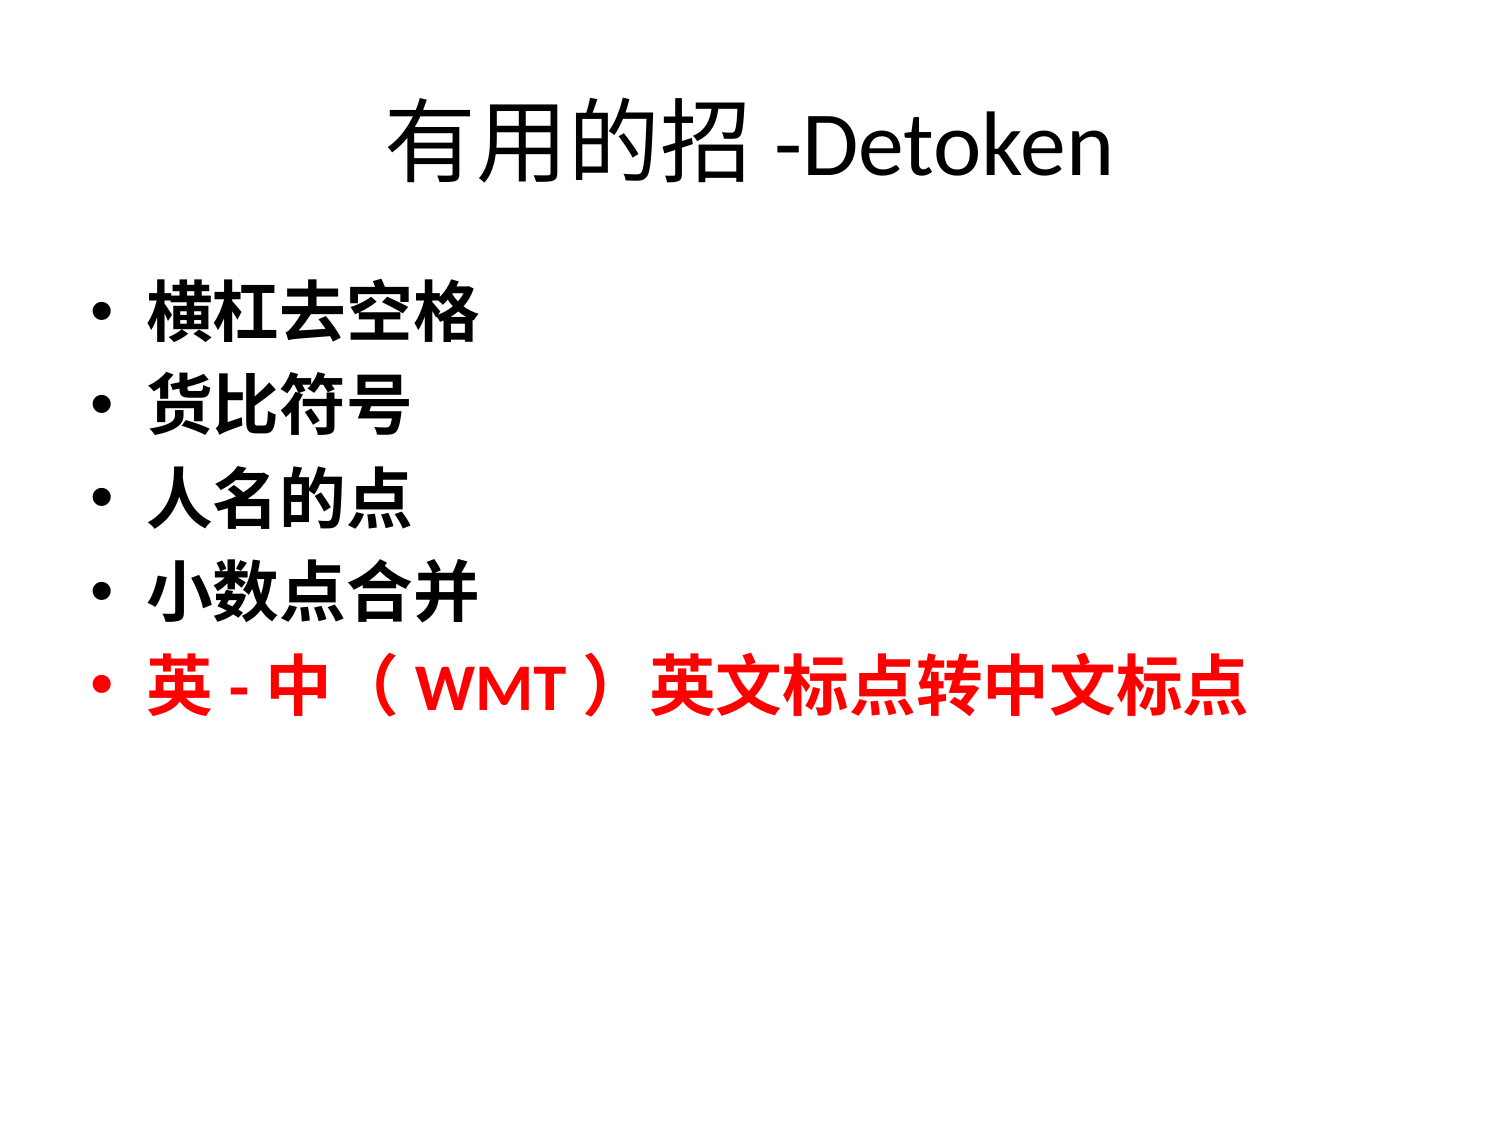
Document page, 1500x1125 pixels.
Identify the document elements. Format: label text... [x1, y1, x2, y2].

list 横杠去空格 货比符号 人名的点 小数点合并 英-中（WMT）英文标点转中文标点 [75, 262, 1425, 1005]
title 有用的招-Detoken [75, 45, 1425, 233]
